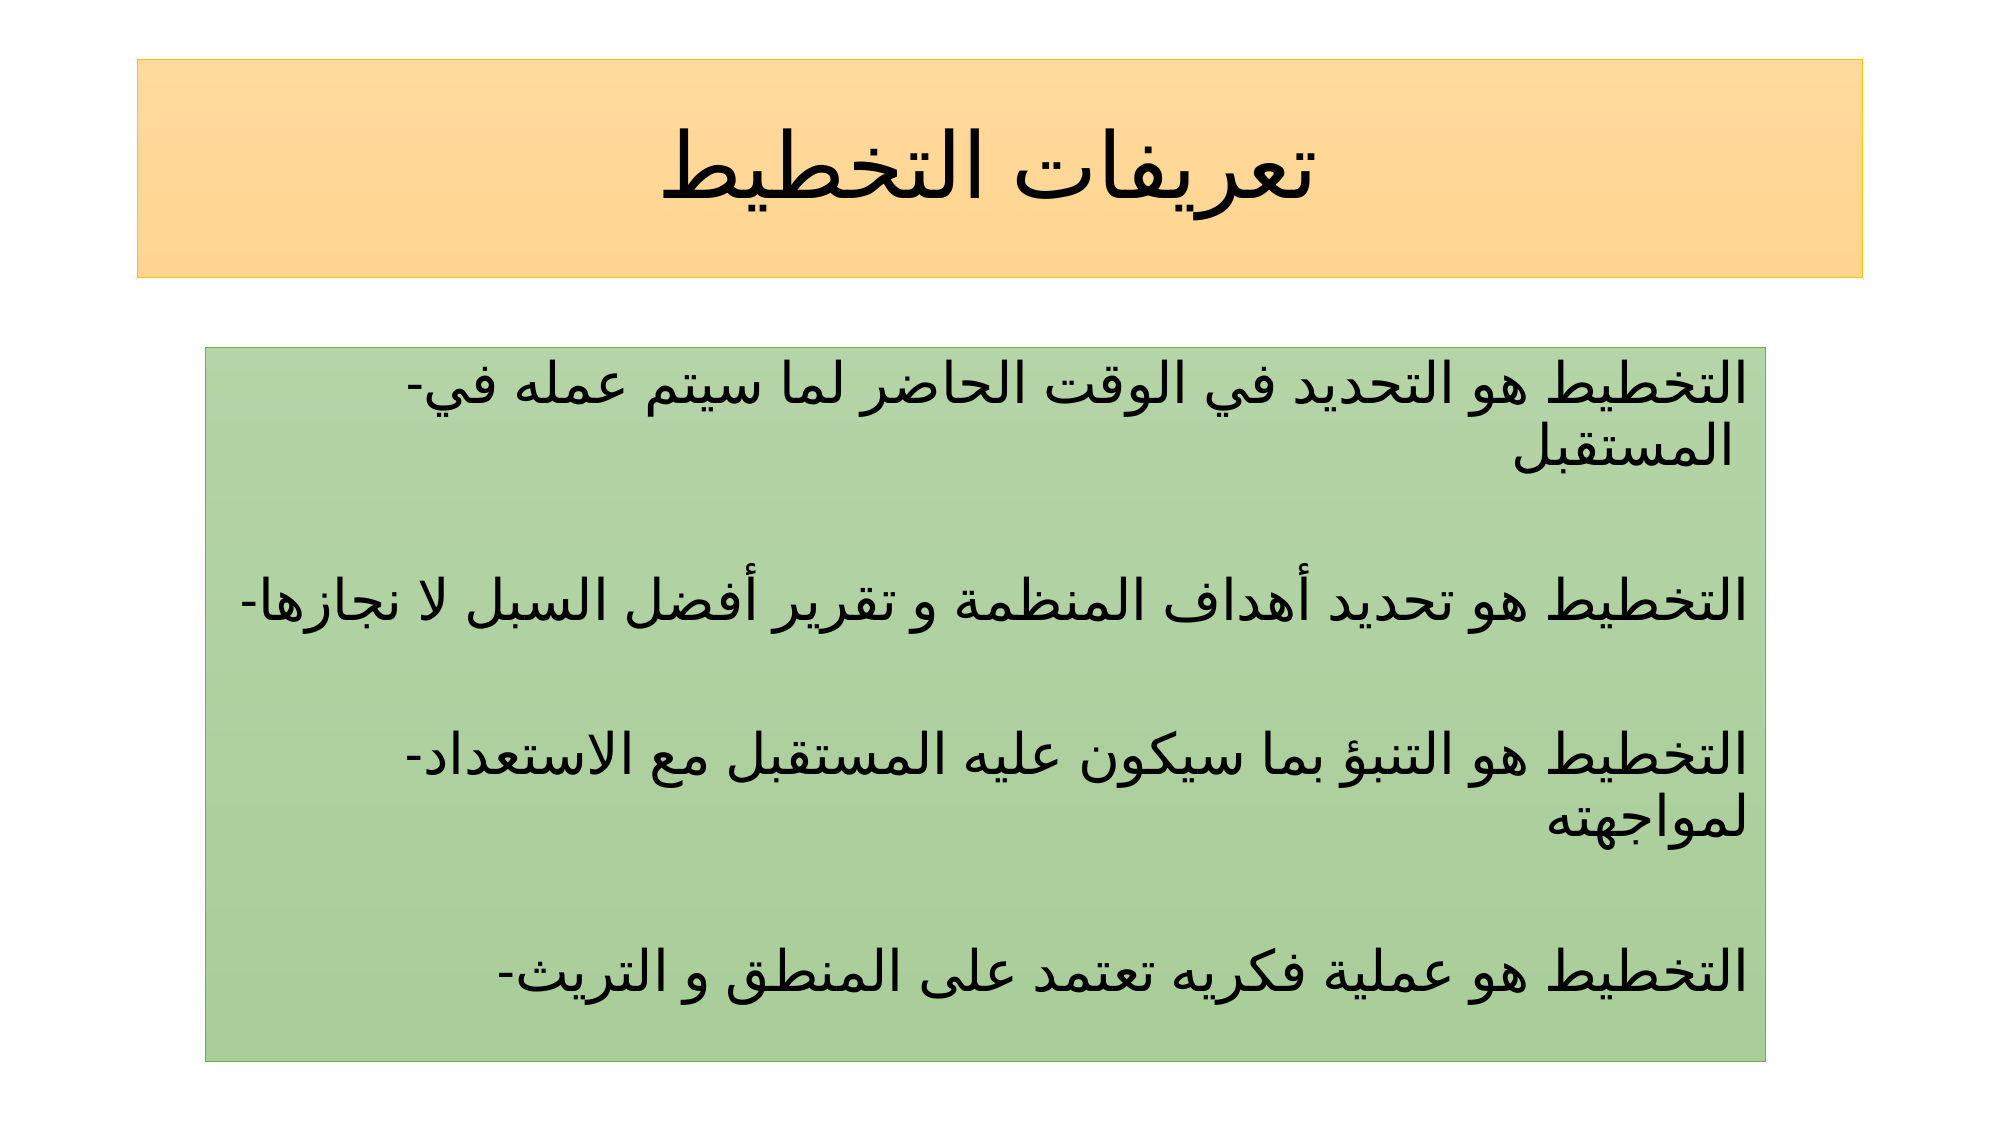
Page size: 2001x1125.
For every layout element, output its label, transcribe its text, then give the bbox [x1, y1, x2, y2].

title تعريفات التخطيط [137, 59, 1863, 278]
list -التخطيط هو التحديد في الوقت الحاضر لما سيتم عمله في المستقبل -التخطيط هو تحديد أهداف المنظمة و تقرير أفضل السبل لا نجازها -التخطيط هو التنبؤ بما سيكون عليه المستقبل مع الاستعداد لمواجهته -التخطيط هو عملية فكريه تعتمد على المنطق و التريث [205, 347, 1766, 1062]
